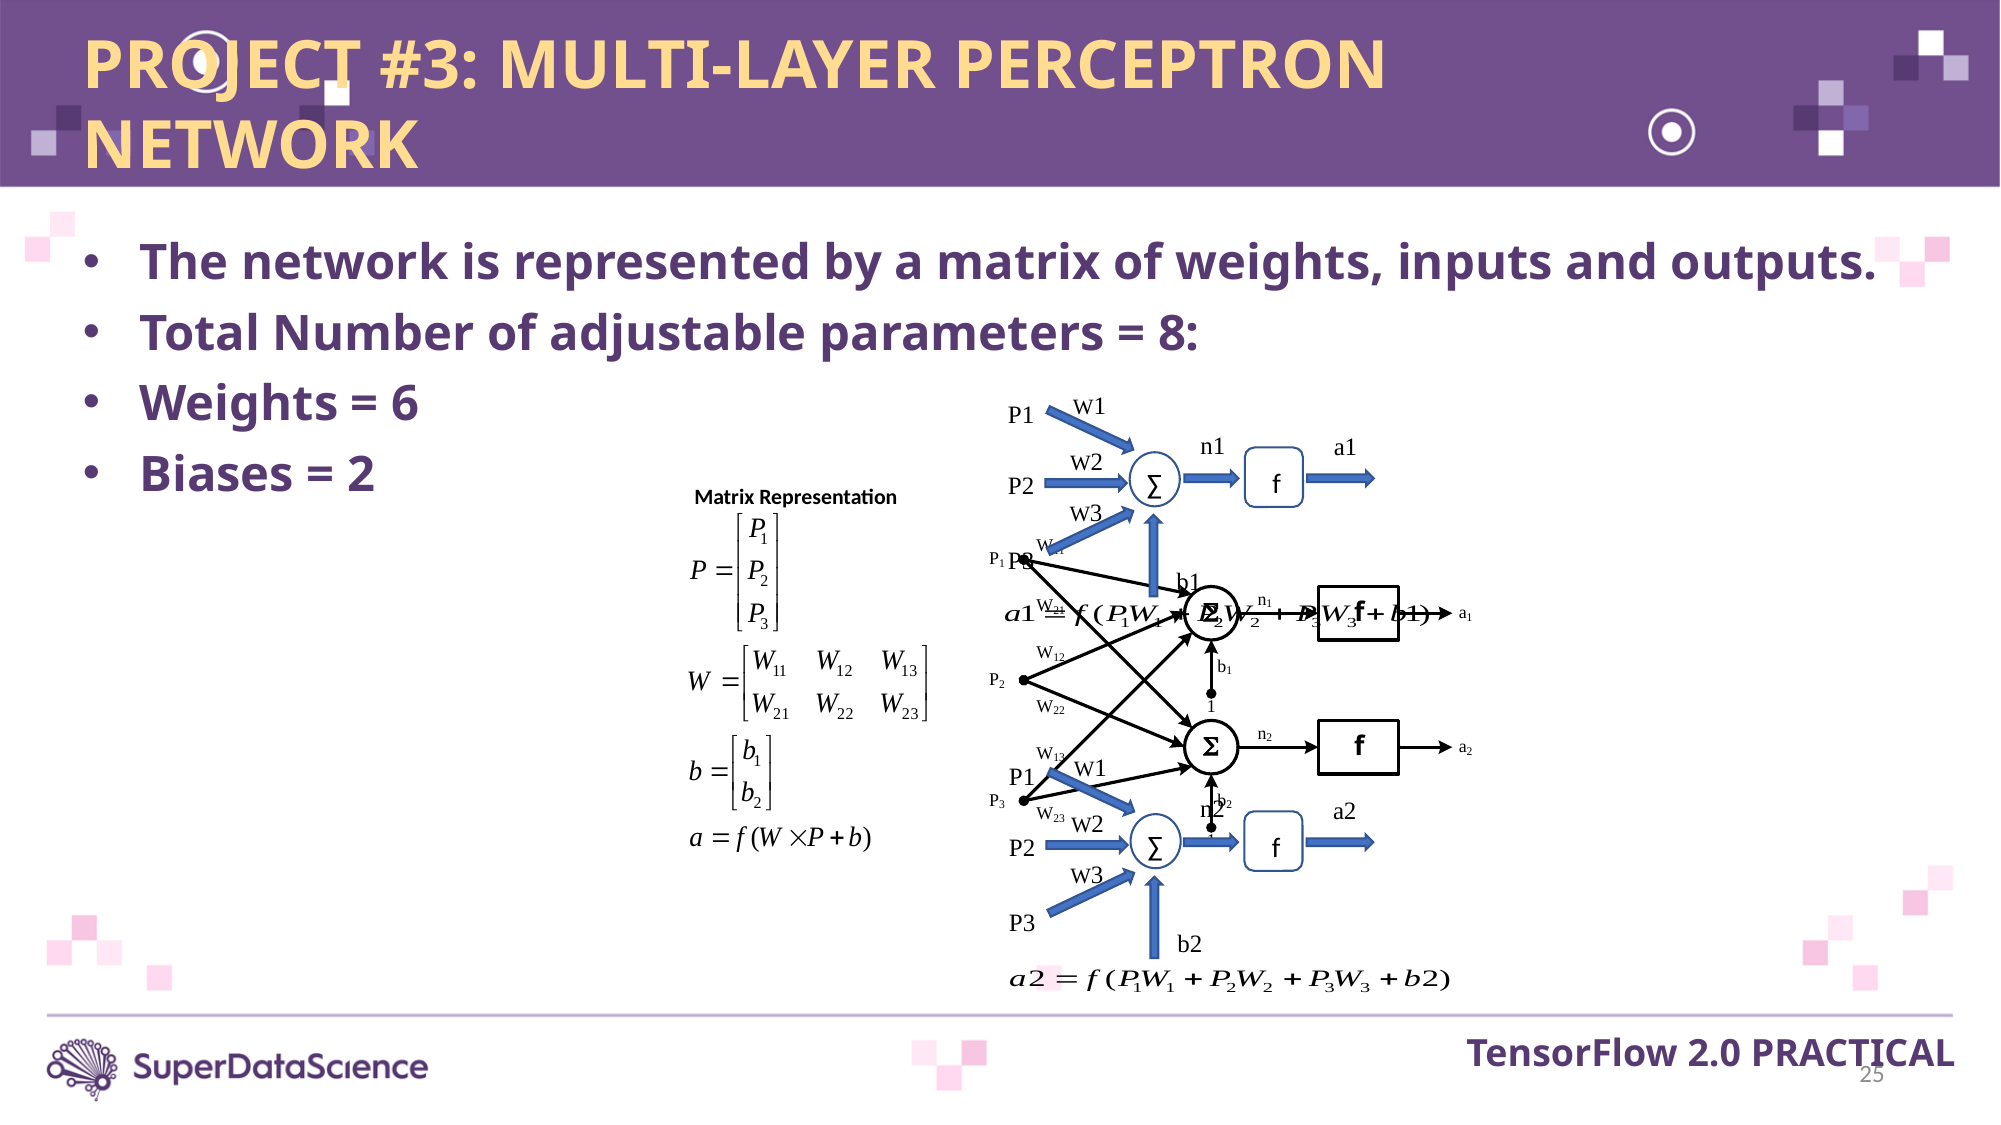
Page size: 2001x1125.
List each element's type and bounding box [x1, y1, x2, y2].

text_box [1003, 963, 1456, 999]
text_box [1218, 785, 1374, 871]
text_box [987, 531, 1475, 854]
text_box [993, 743, 1218, 966]
text_box [1217, 421, 1374, 507]
text_box [677, 475, 937, 860]
picture [0, 0, 2000, 1125]
text_box [998, 597, 1437, 633]
text_box [992, 381, 1217, 604]
